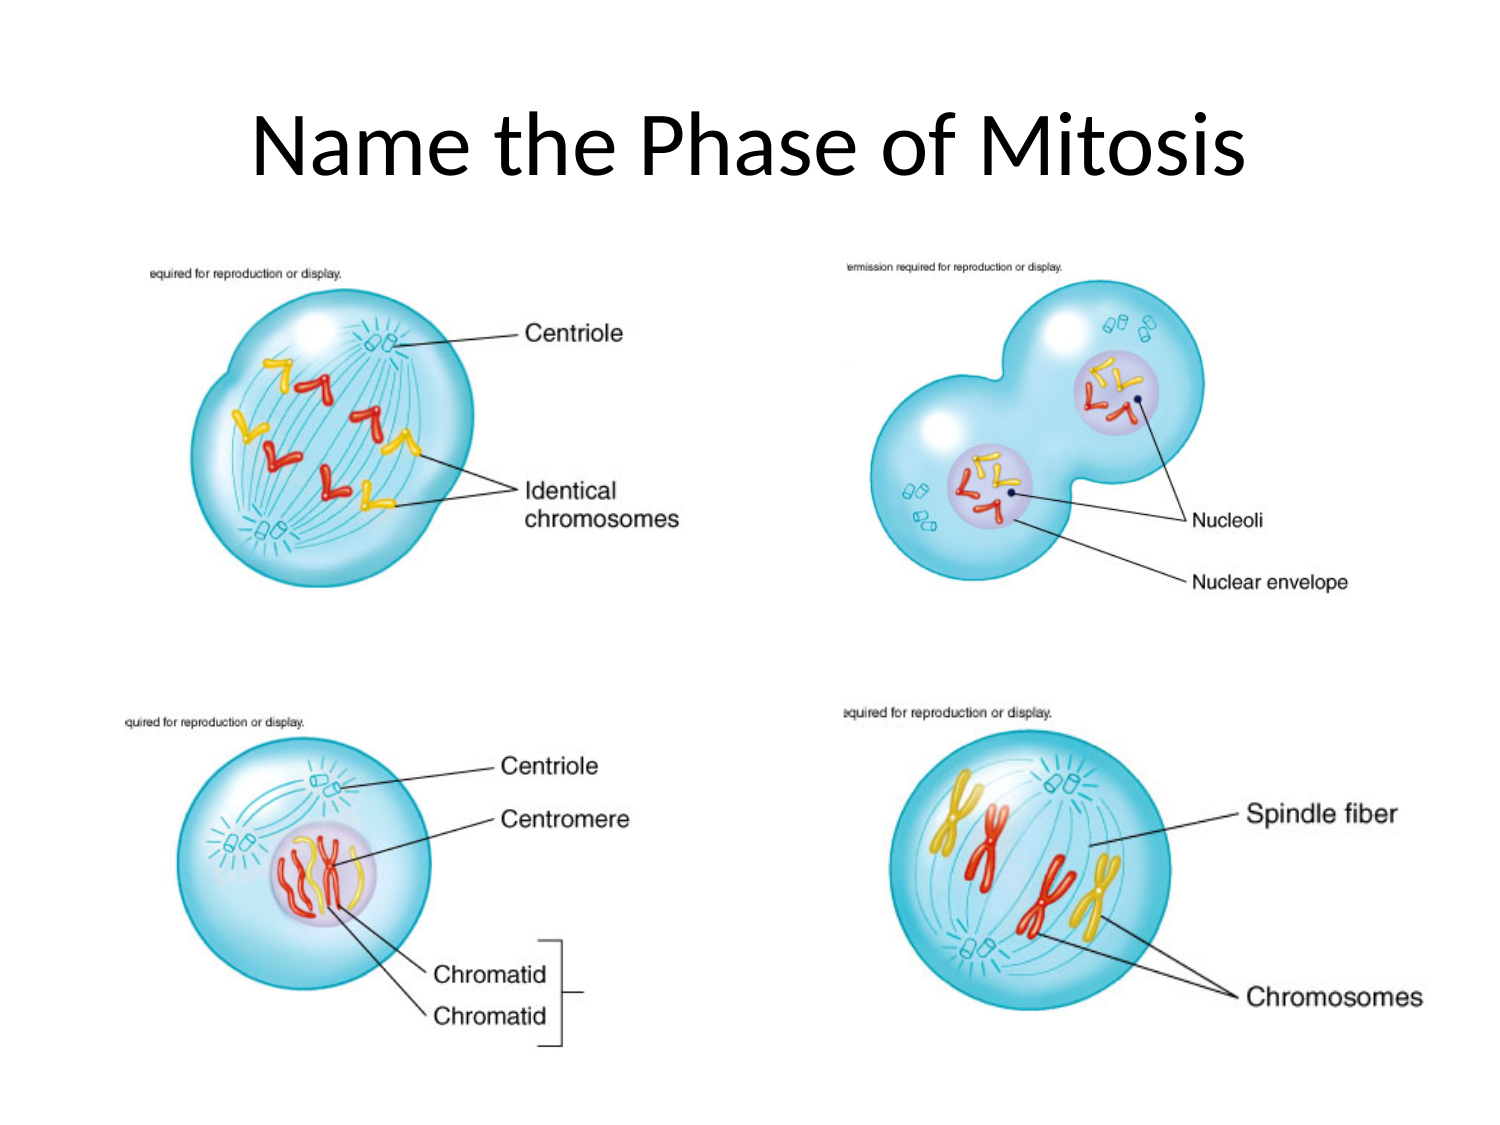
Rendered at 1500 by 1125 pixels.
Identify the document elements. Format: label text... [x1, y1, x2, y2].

picture [124, 712, 651, 1051]
picture [149, 263, 686, 591]
picture [846, 258, 1359, 597]
picture [843, 701, 1447, 1017]
title Name the Phase of Mitosis [75, 45, 1425, 233]
